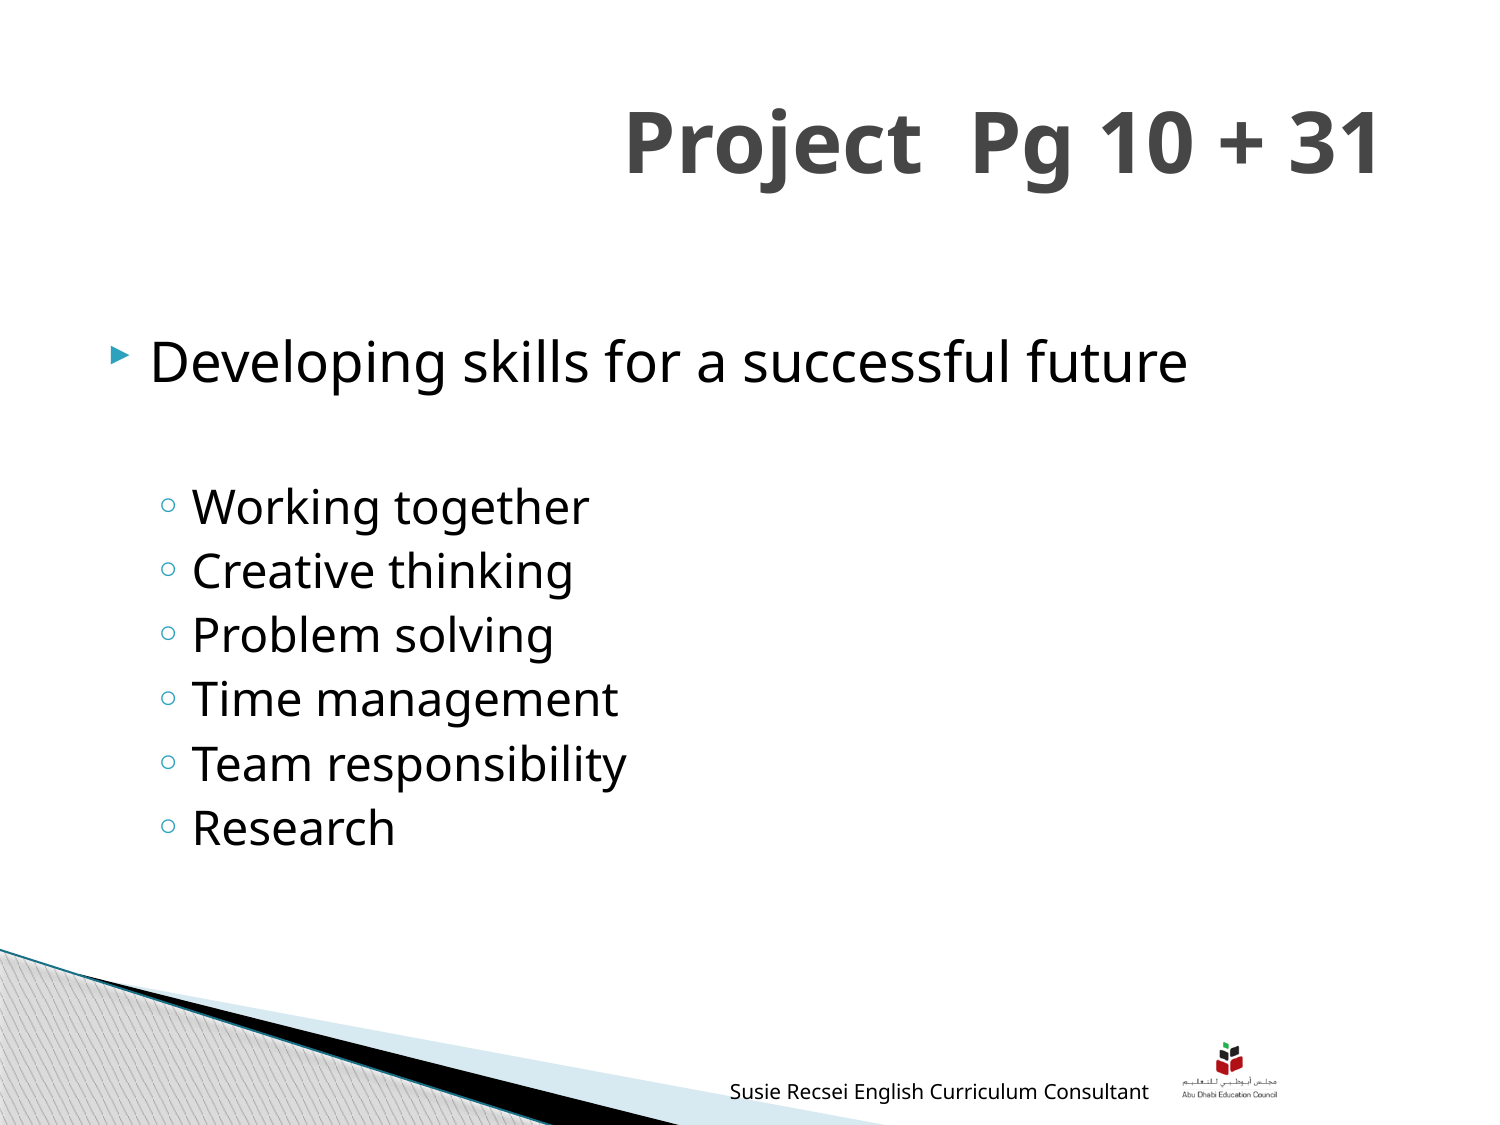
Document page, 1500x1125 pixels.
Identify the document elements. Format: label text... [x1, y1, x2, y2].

title Project Pg 10 + 31 [75, 45, 1425, 233]
list Developing skills for a successful future Working together Creative thinking Problem solving Time management Team responsibility Research [75, 243, 1425, 986]
picture [1174, 1037, 1282, 1104]
footer Susie Recsei English Curriculum Consultant [675, 1051, 1171, 1112]
